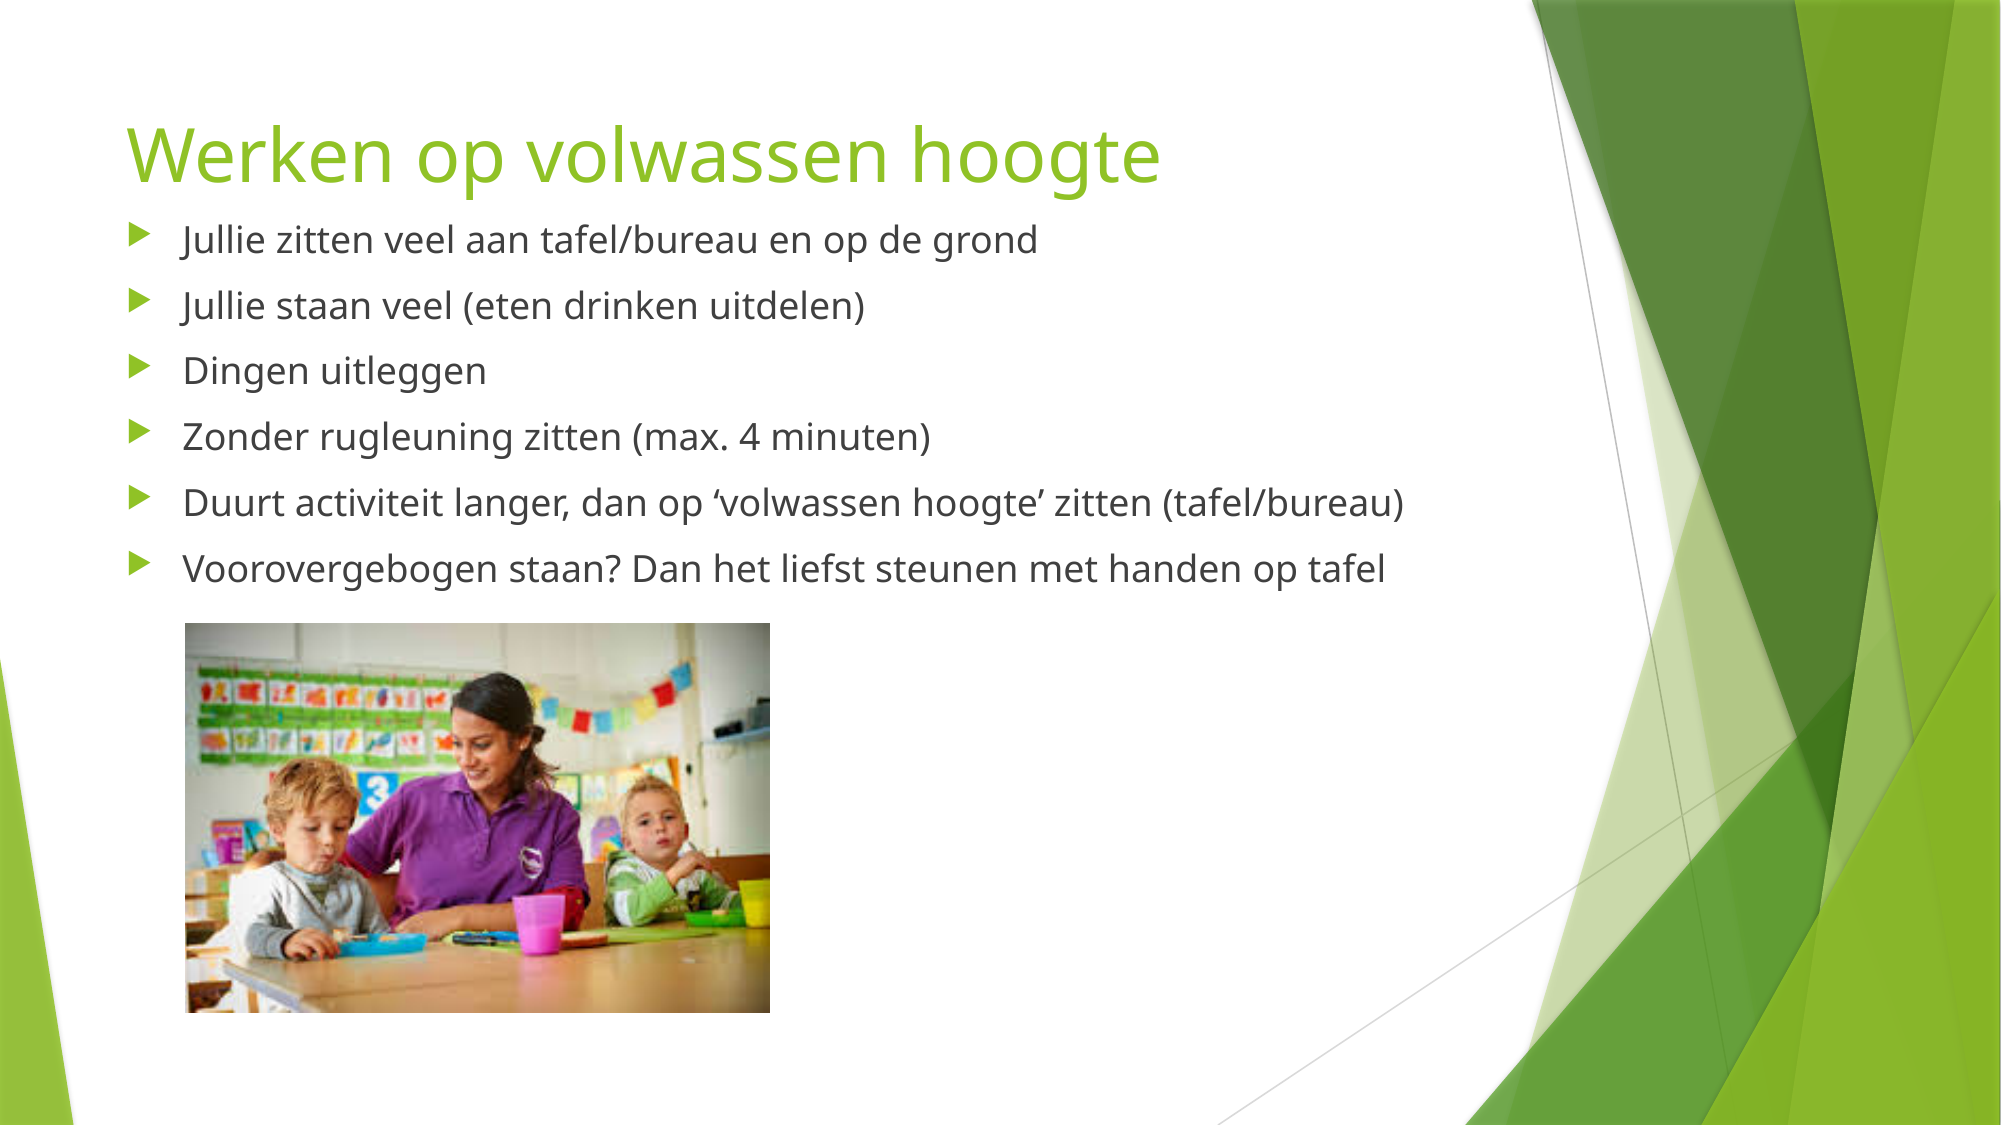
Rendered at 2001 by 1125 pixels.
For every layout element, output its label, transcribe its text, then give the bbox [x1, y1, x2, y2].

title Werken op volwassen hoogte [111, 99, 1522, 208]
picture [184, 623, 770, 1014]
list Jullie zitten veel aan tafel/bureau en op de grond Jullie staan veel (eten drinken uitdelen) Dingen uitleggen Zonder rugleuning zitten (max. 4 minuten) Duurt activiteit langer, dan op ‘volwassen hoogte’ zitten (tafel/bureau) Voorovergebogen staan? Dan het liefst steunen met handen op tafel [111, 208, 1522, 845]
